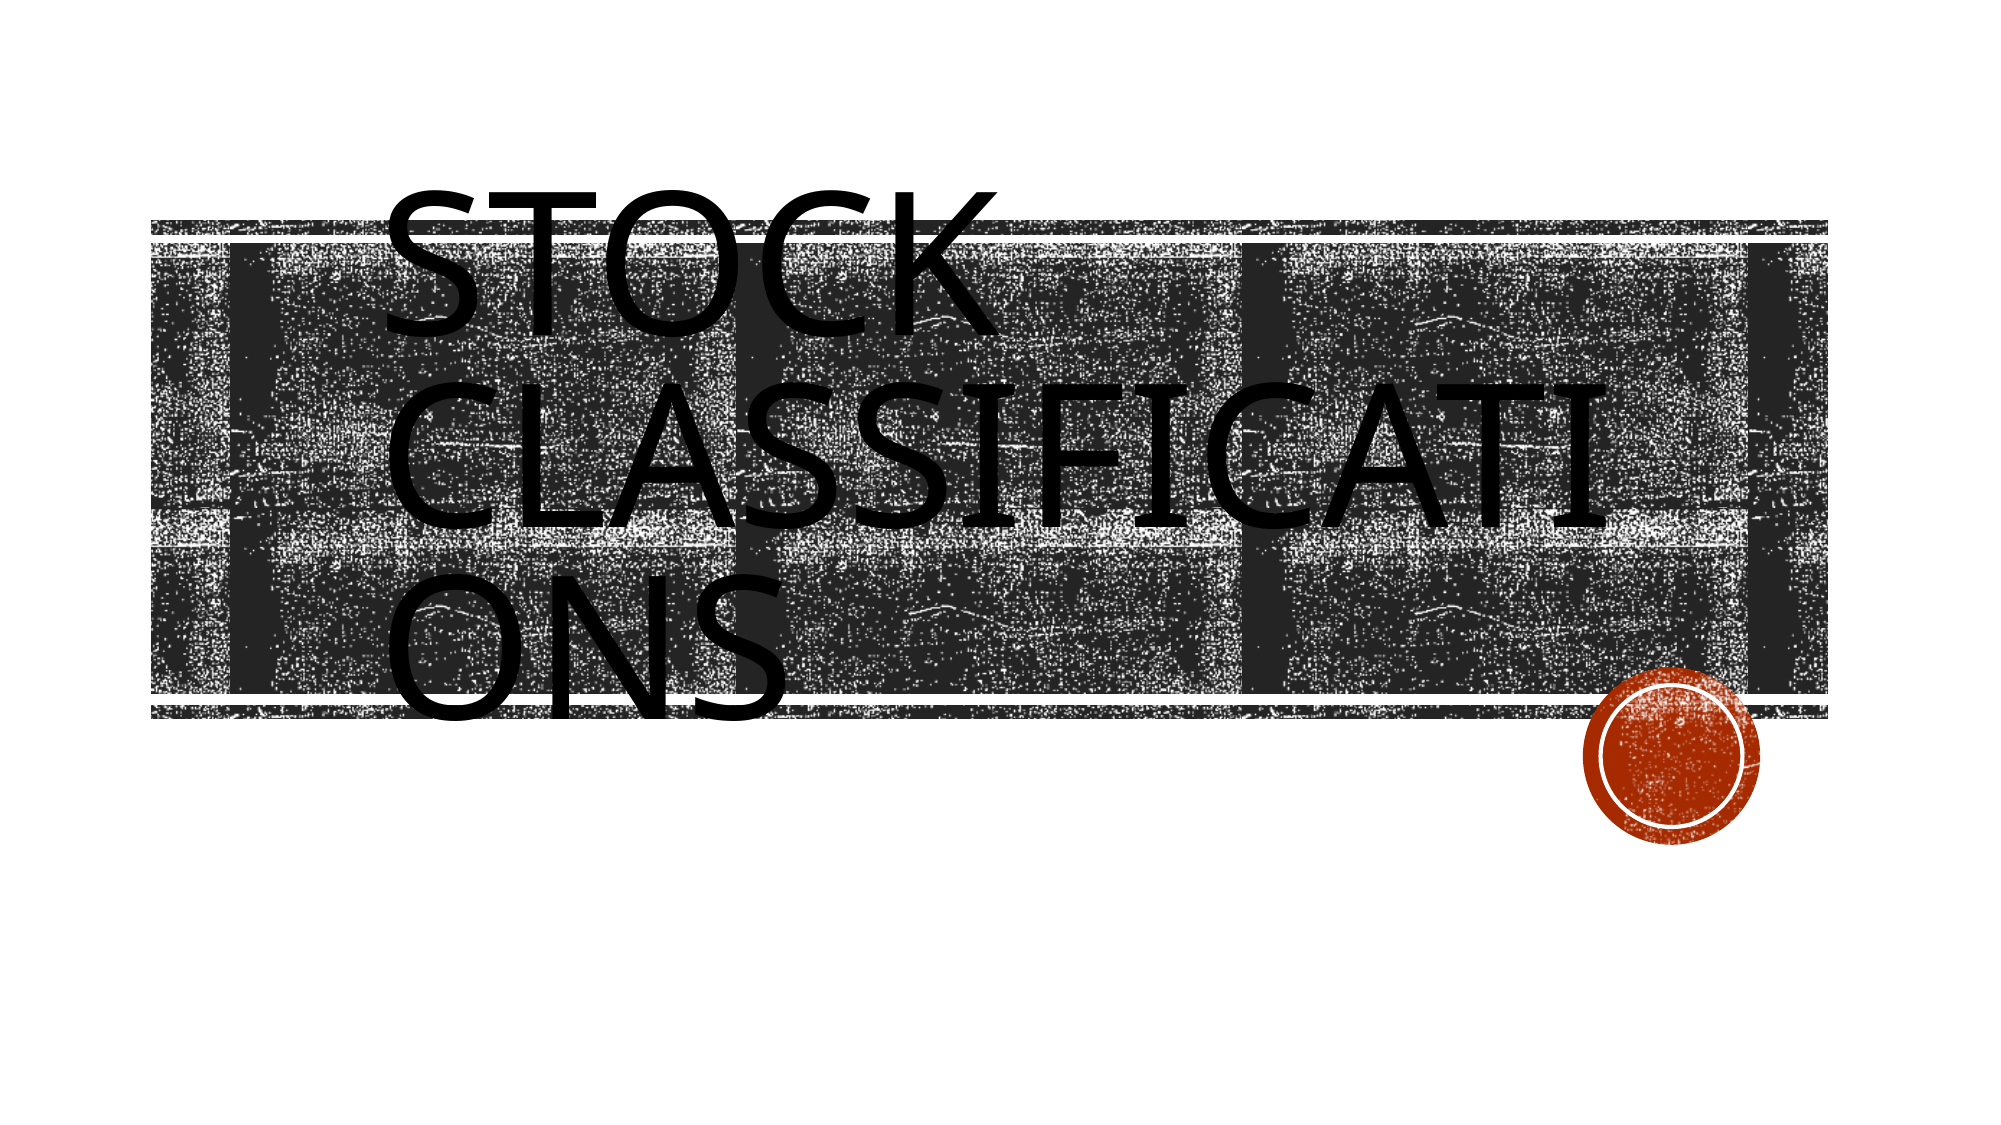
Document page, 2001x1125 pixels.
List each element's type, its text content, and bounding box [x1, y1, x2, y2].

title Stock Classifications [362, 349, 1638, 591]
